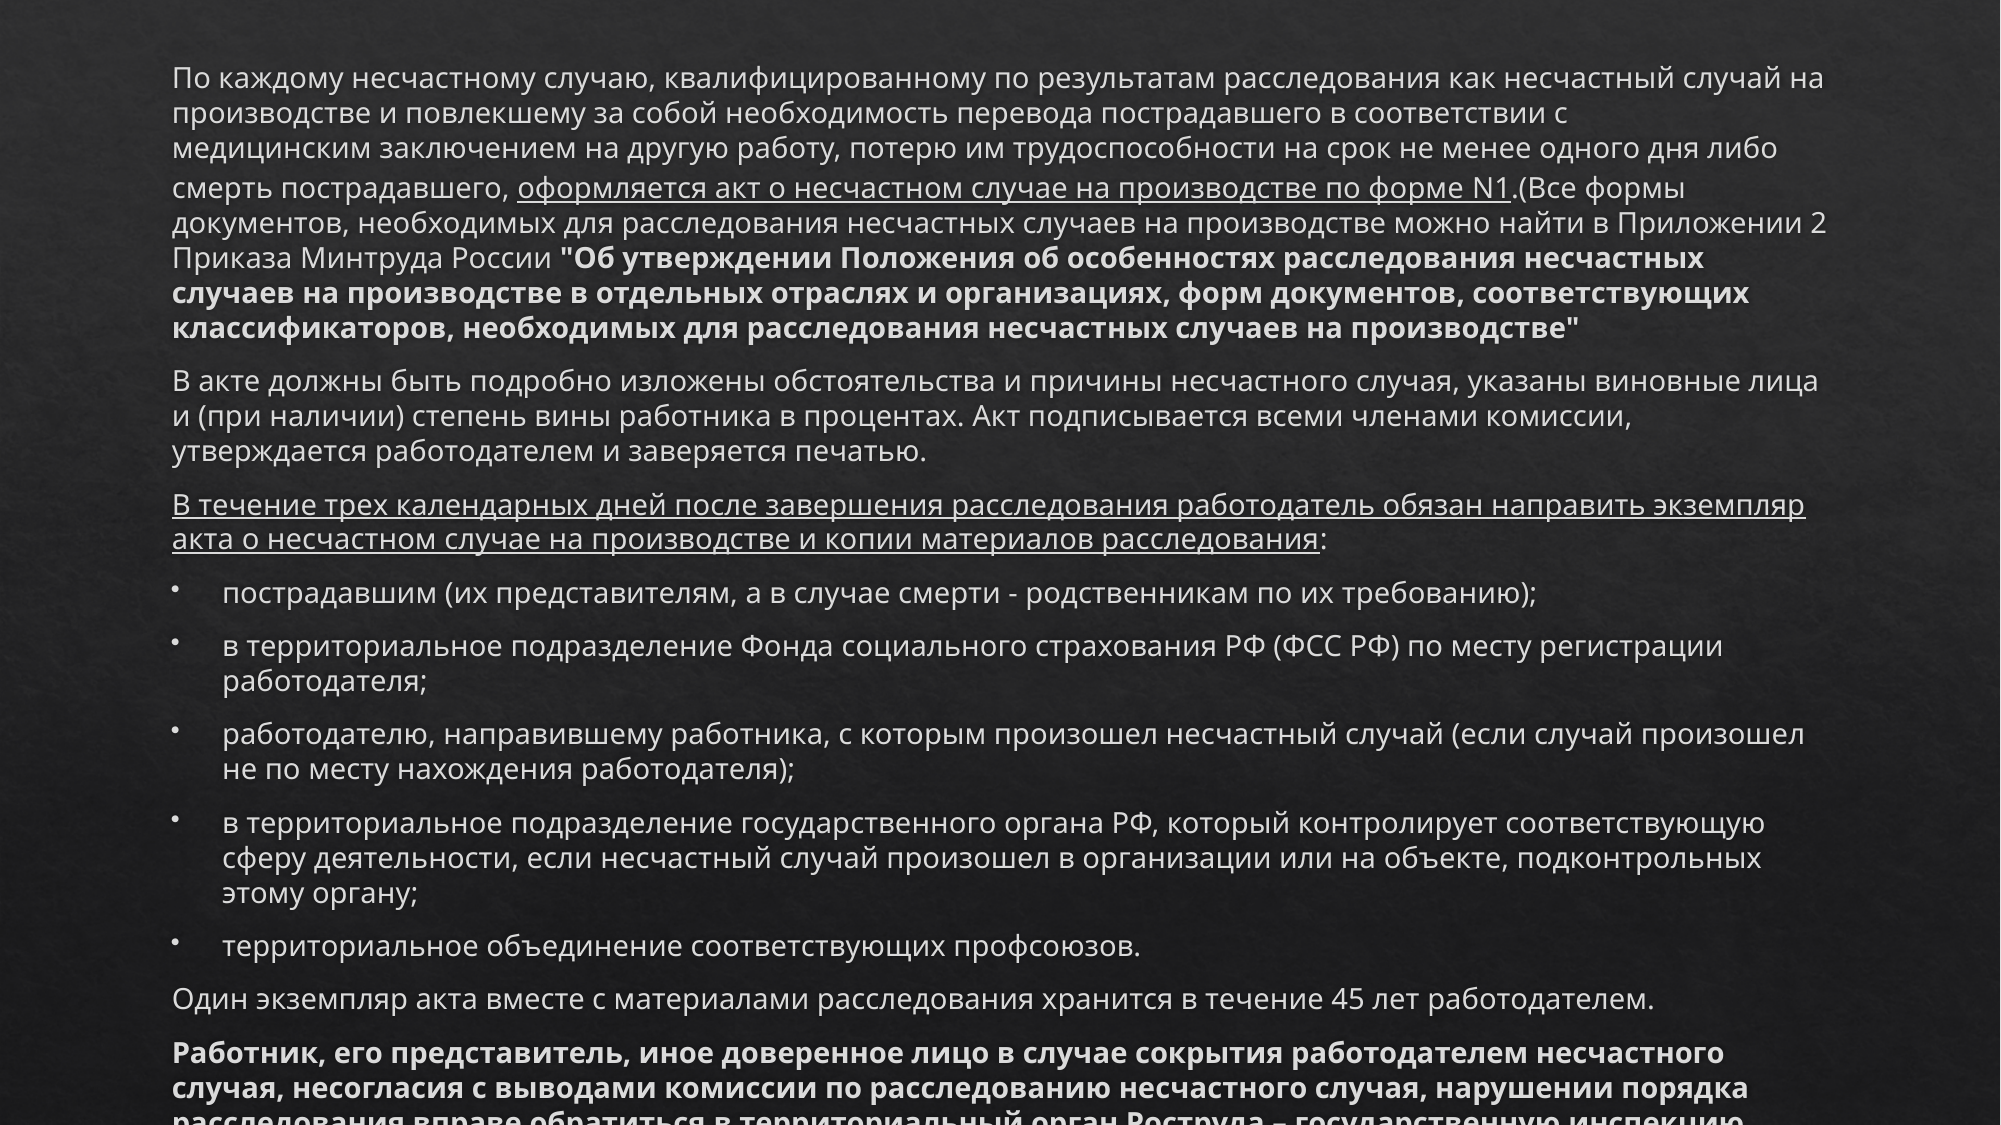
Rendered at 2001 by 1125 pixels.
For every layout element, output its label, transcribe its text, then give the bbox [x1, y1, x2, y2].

list По каждому несчастному случаю, квалифицированному по результатам расследования как несчастный случай на производстве и повлекшему за собой необходимость перевода пострадавшего в соответствии с медицинским заключением на другую работу, потерю им трудоспособности на срок не менее одного дня либо смерть пострадавшего, оформляется акт о несчастном случае на производстве по форме N1.(Все формы документов, необходимых для расследования несчастных случаев на производстве можно найти в Приложении 2 Приказа Минтруда России "Об утверждении Положения об особенностях расследования несчастных случаев на производстве в отдельных отраслях и организациях, форм документов, соответствующих классификаторов, необходимых для расследования несчастных случаев на производстве" В акте должны быть подробно изложены обстоятельства и причины несчастного случая, указаны виновные лица и (при наличии) степень вины работника в процентах. Акт подписывается всеми членами комиссии, утверждается работодателем и заверяется печатью. В течение трех календарных дней после завершения расследования работодатель обязан направить экземпляр акта о несчастном случае на производстве и копии материалов расследования: пострадавшим (их представителям, а в случае смерти - родственникам по их требованию); в территориальное подразделение Фонда социального страхования РФ (ФСС РФ) по месту регистрации работодателя; работодателю, направившему работника, с которым произошел несчастный случай (если случай произошел не по месту нахождения работодателя); в территориальное подразделение государственного органа РФ, который контролирует соответствующую сферу деятельности, если несчастный случай произошел в организации или на объекте, подконтрольных этому органу; территориальное объединение соответствующих профсоюзов. Один экземпляр акта вместе с материалами расследования хранится в течение 45 лет работодателем. Работник, его представитель, иное доверенное лицо в случае сокрытия работодателем несчастного случая, несогласия с выводами комиссии по расследованию несчастного случая, нарушении порядка расследования вправе обратиться в территориальный орган Роструда – государственную инспекцию труда. [150, 52, 1850, 718]
